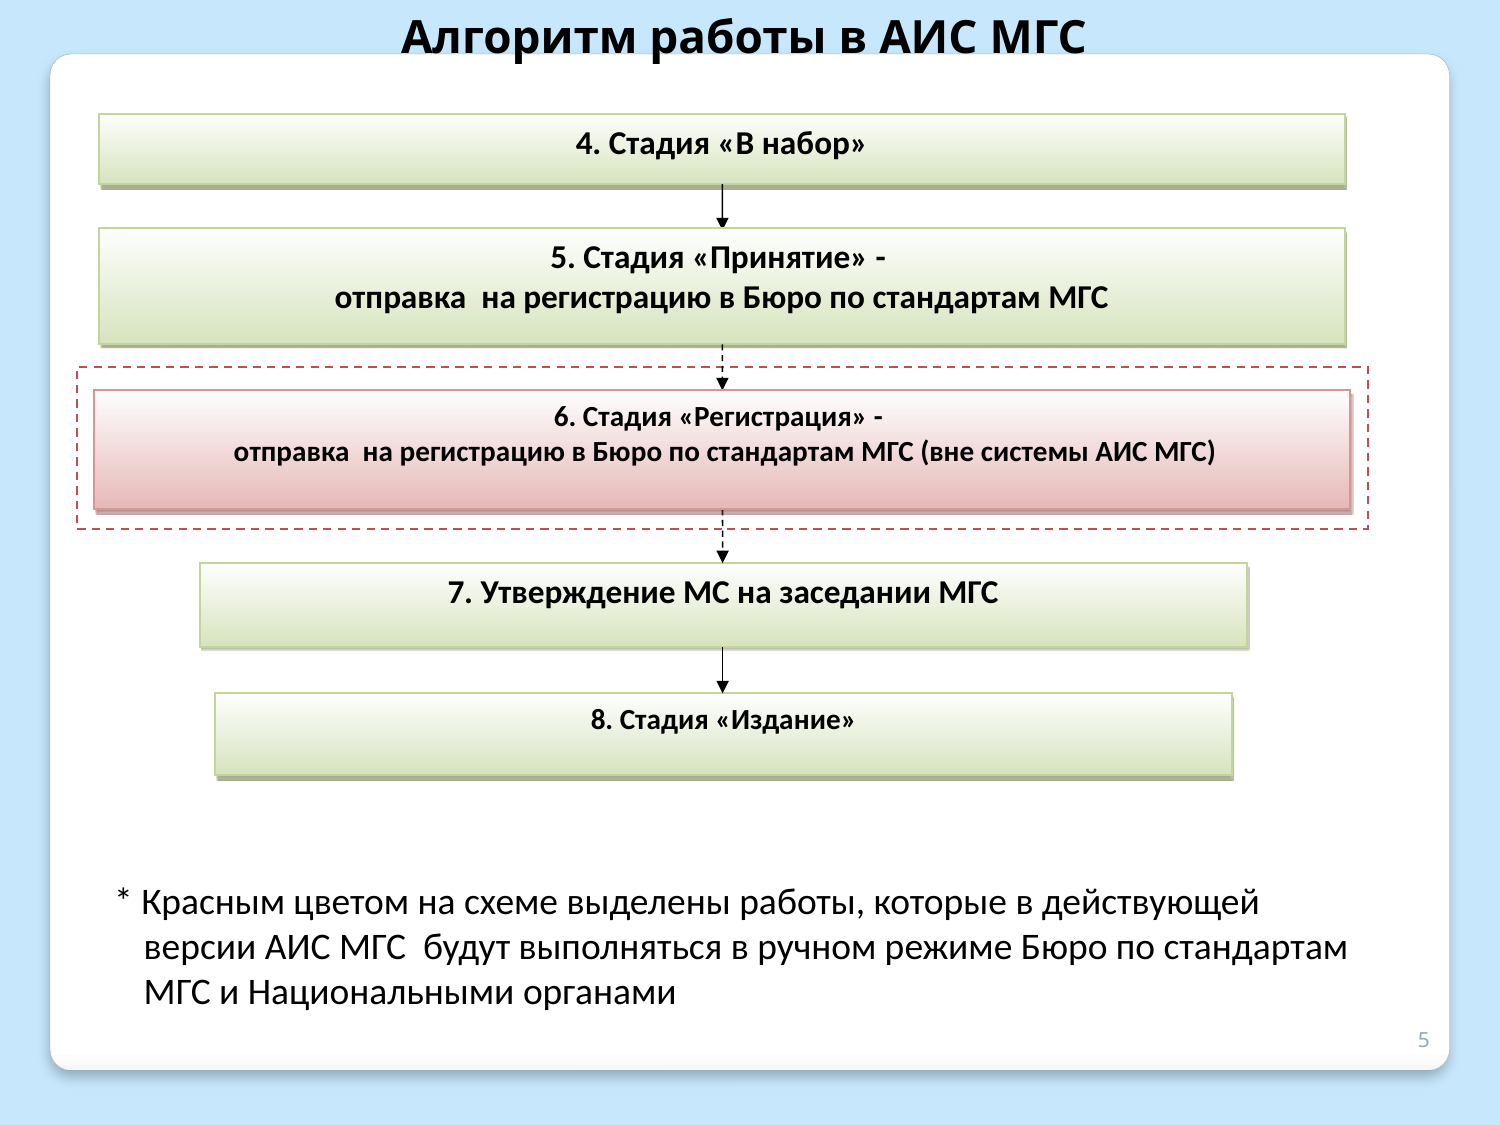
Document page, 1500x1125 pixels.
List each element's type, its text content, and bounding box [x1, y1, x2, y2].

text_box Алгоритм работы в АИС МГС [64, 0, 1424, 70]
text_box * Красным цветом на схеме выделены работы, которые в действующей версии АИС МГС будут выполняться в ручном режиме Бюро по стандартам МГС и Национальными органами [99, 869, 1388, 1020]
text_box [76, 113, 1368, 776]
slide_number 5 [1369, 1002, 1445, 1063]
